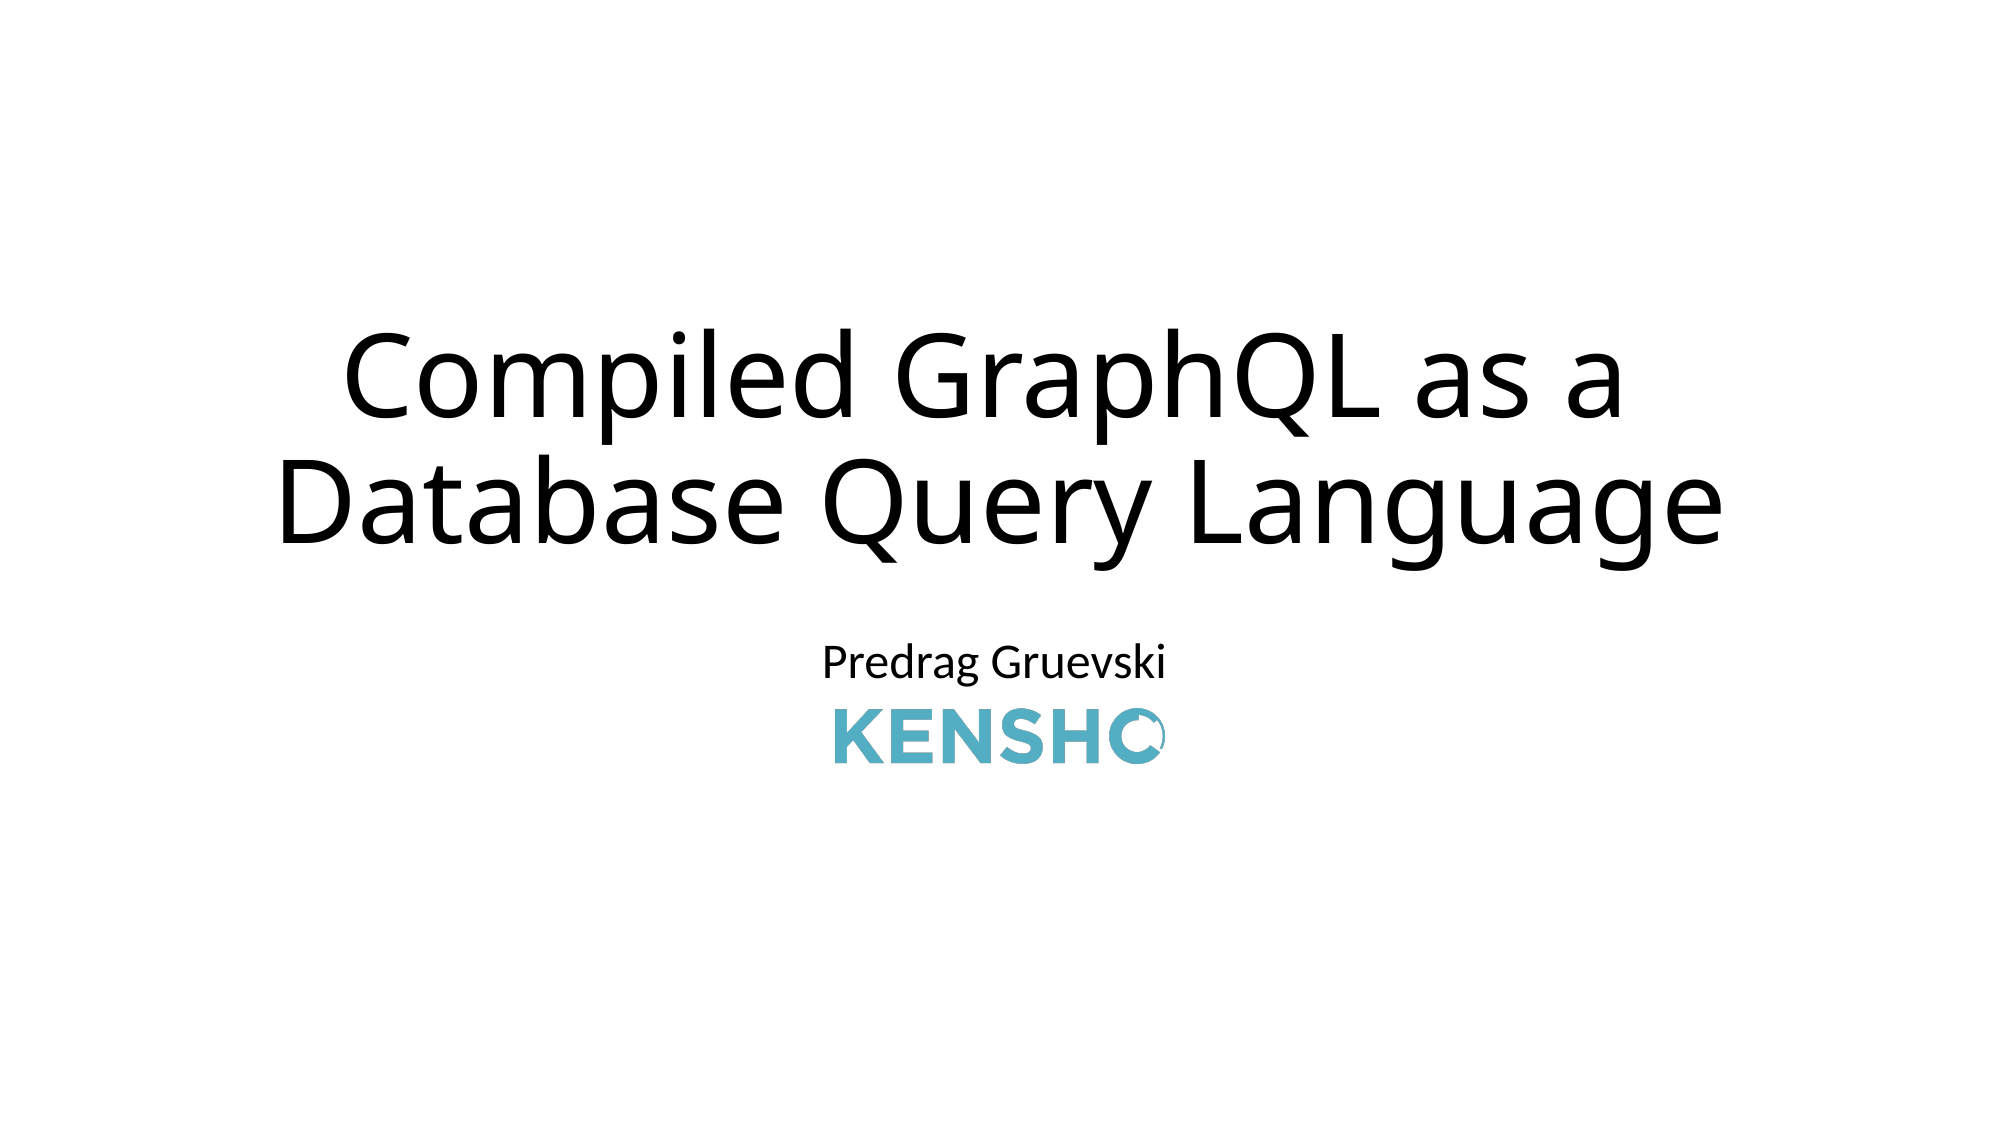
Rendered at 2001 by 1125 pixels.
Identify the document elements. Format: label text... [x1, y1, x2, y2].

subtitle Predrag Gruevski [249, 590, 1750, 863]
title Compiled GraphQL as a Database Query Language [249, 184, 1750, 576]
picture [835, 708, 1165, 765]
